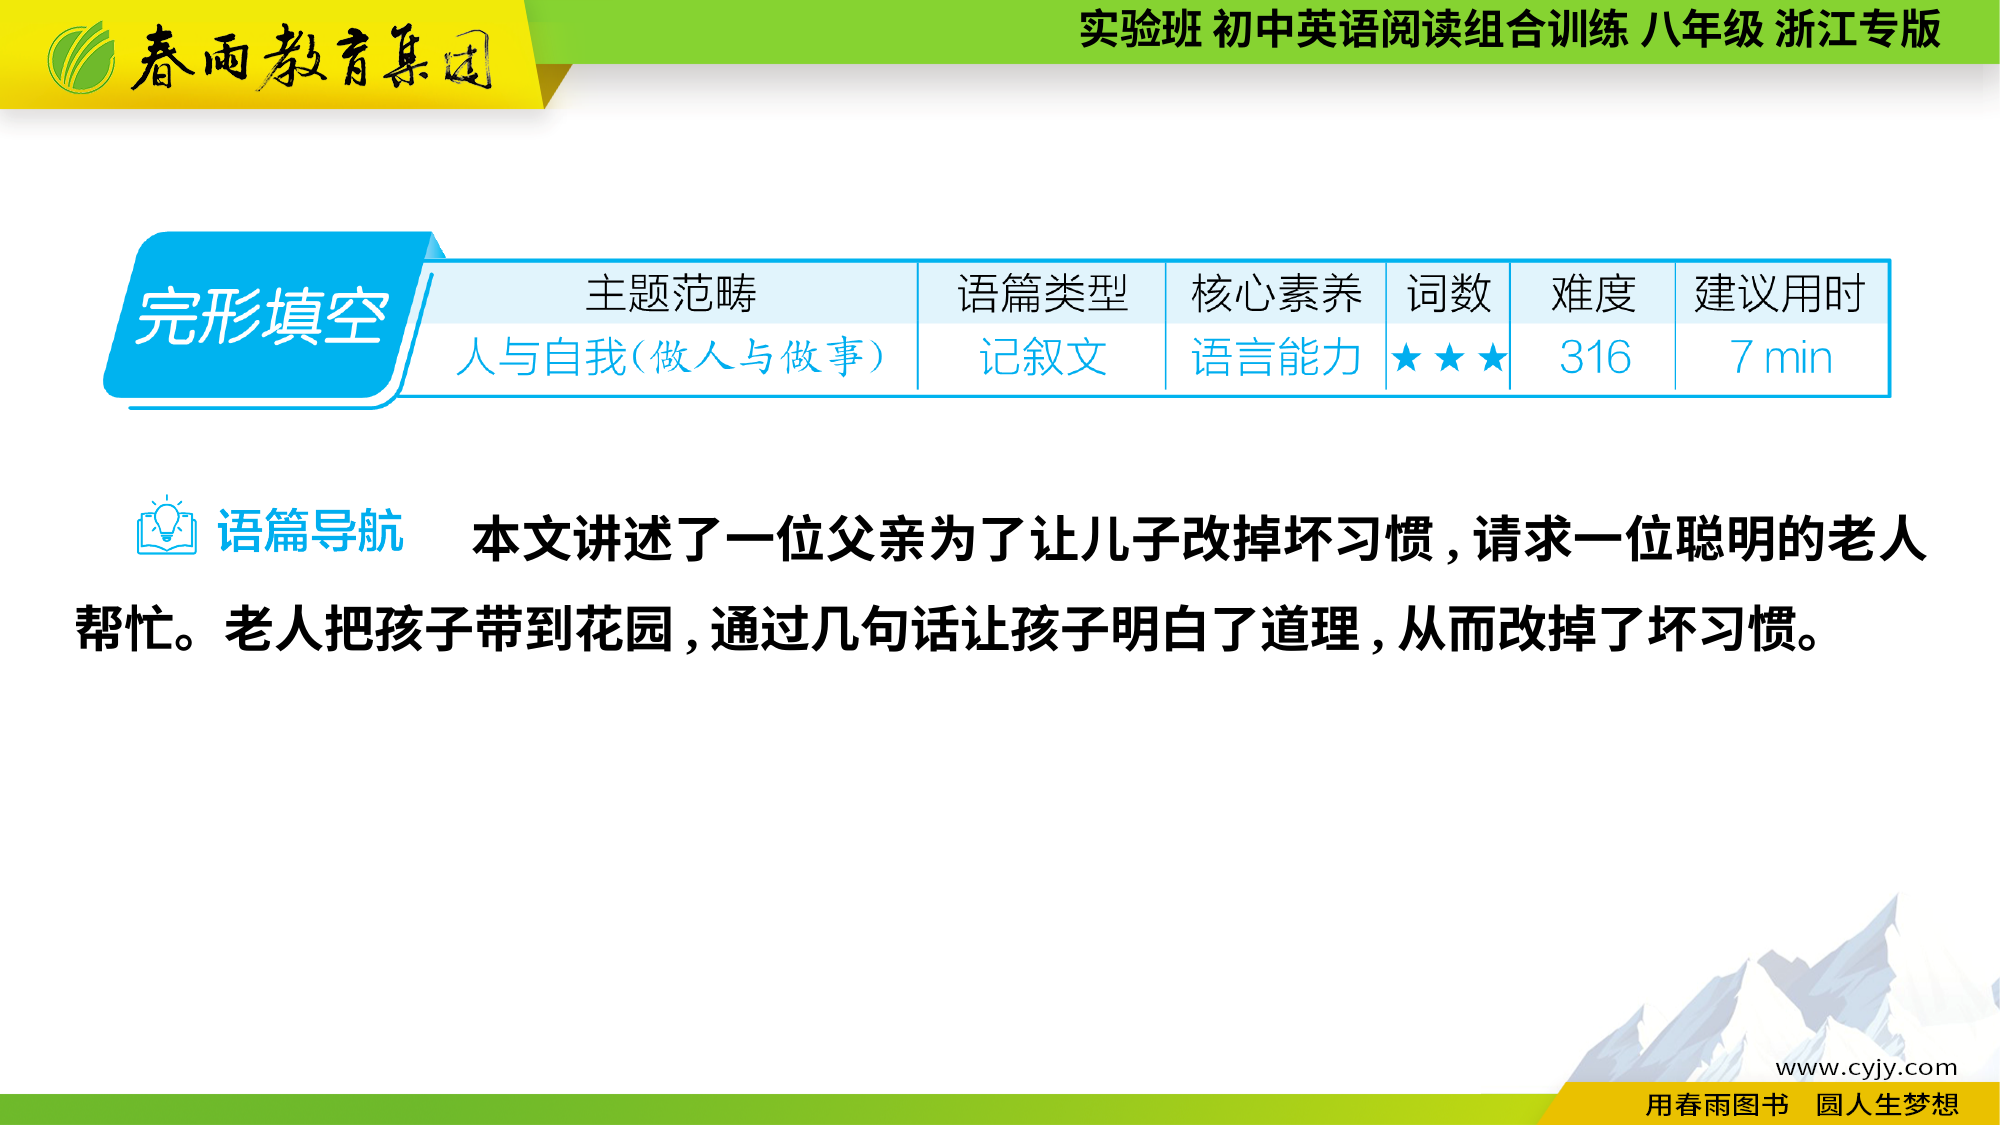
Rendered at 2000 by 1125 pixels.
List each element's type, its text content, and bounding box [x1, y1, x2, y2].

list 本文讲述了一位父亲为了让儿子改掉坏习惯,请求一位聪明的老人帮忙。老人把孩子带到花园,通过几句话让孩子明白了道理,从而改掉了坏习惯。 [59, 469, 1944, 655]
picture [0, 0, 2000, 1125]
